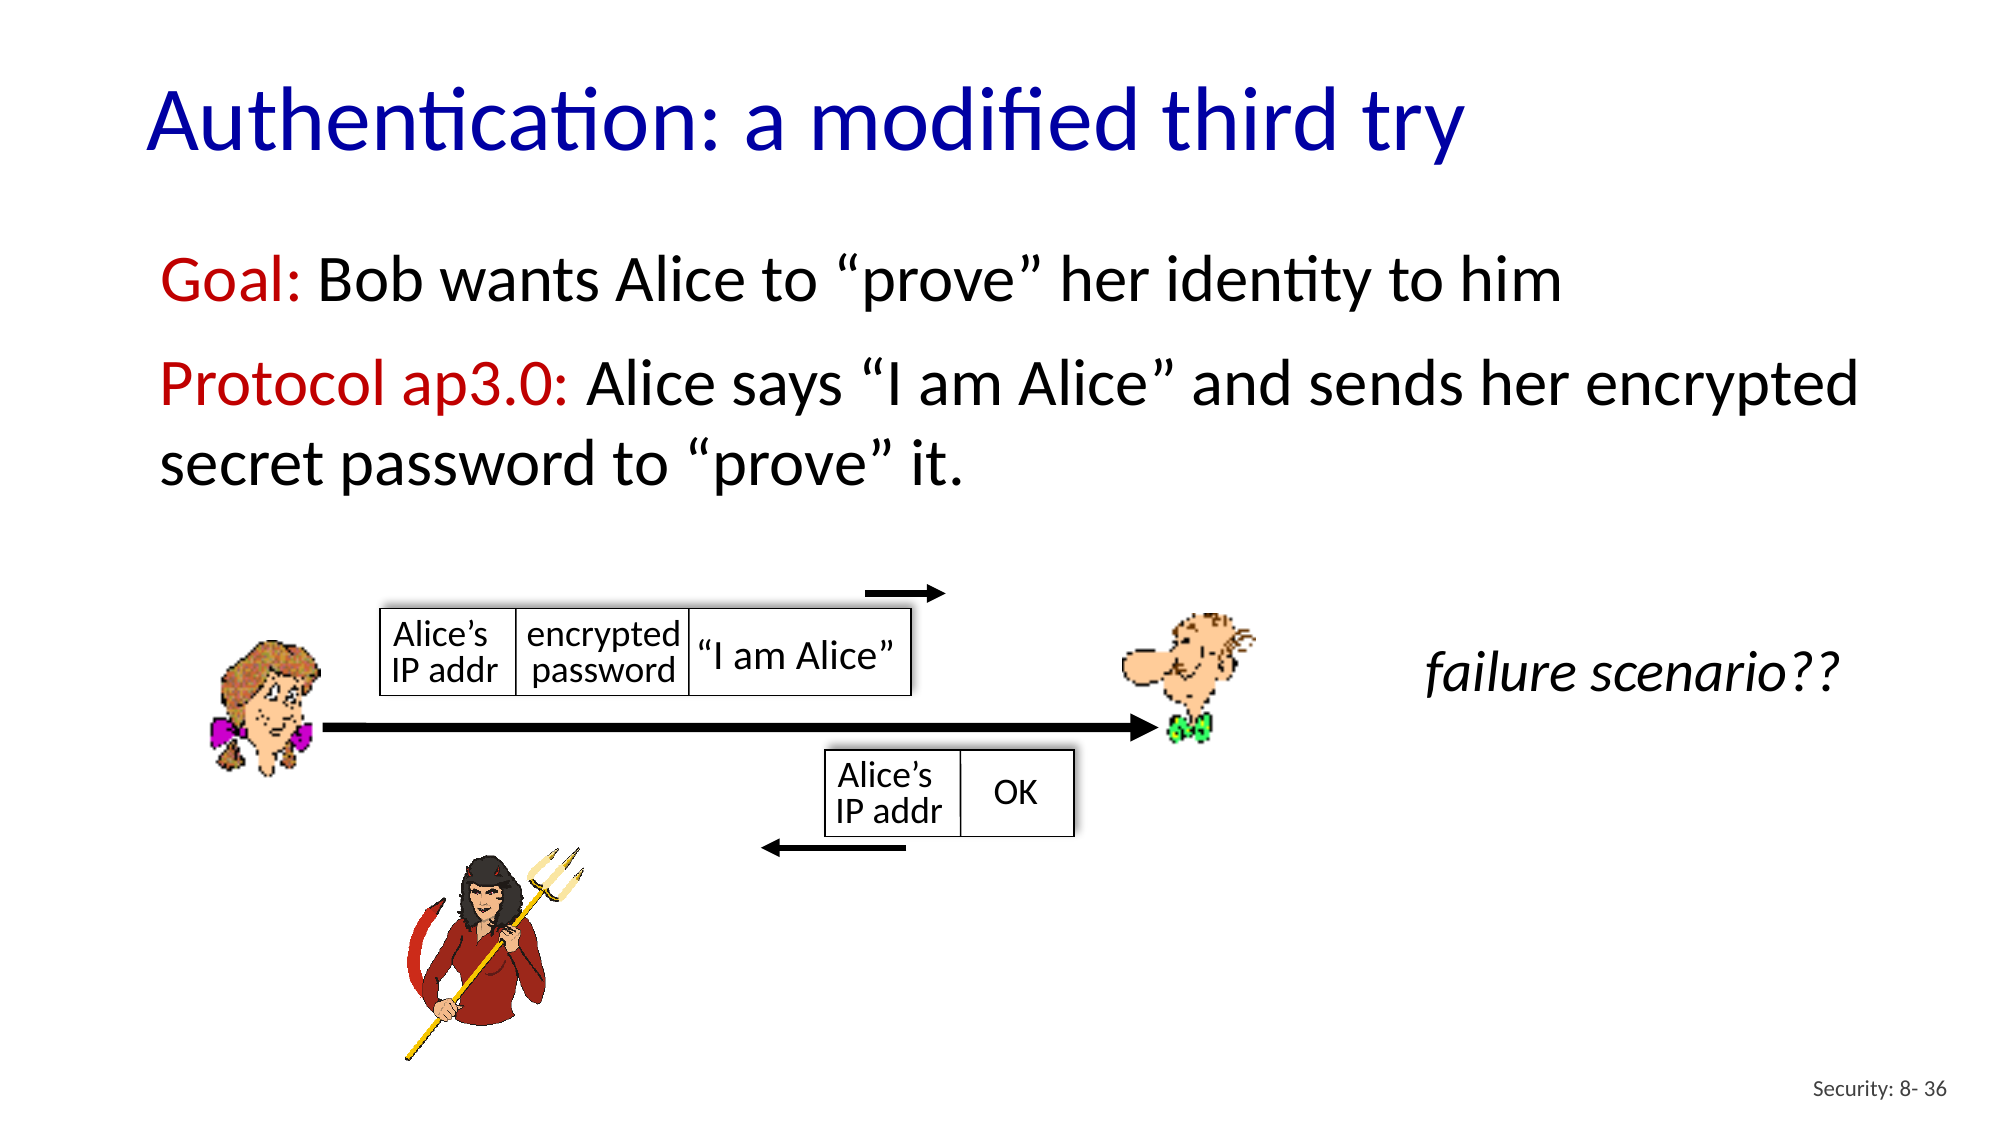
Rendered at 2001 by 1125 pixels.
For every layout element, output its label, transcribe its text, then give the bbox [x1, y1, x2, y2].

text_box Protocol ap3.0: Alice says “I am Alice” and sends her encrypted secret password to “prove” it. [145, 331, 1937, 667]
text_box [819, 749, 1074, 841]
picture [206, 640, 321, 783]
picture [1122, 613, 1256, 750]
text_box failure scenario?? [1410, 626, 1857, 711]
picture [405, 847, 584, 1061]
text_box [375, 593, 946, 700]
slide_number Security: 8- 36 [1512, 1056, 1963, 1117]
text_box Goal: Bob wants Alice to “prove” her identity to him [124, 236, 1713, 395]
title Authentication: a modified third try [131, 47, 1856, 195]
